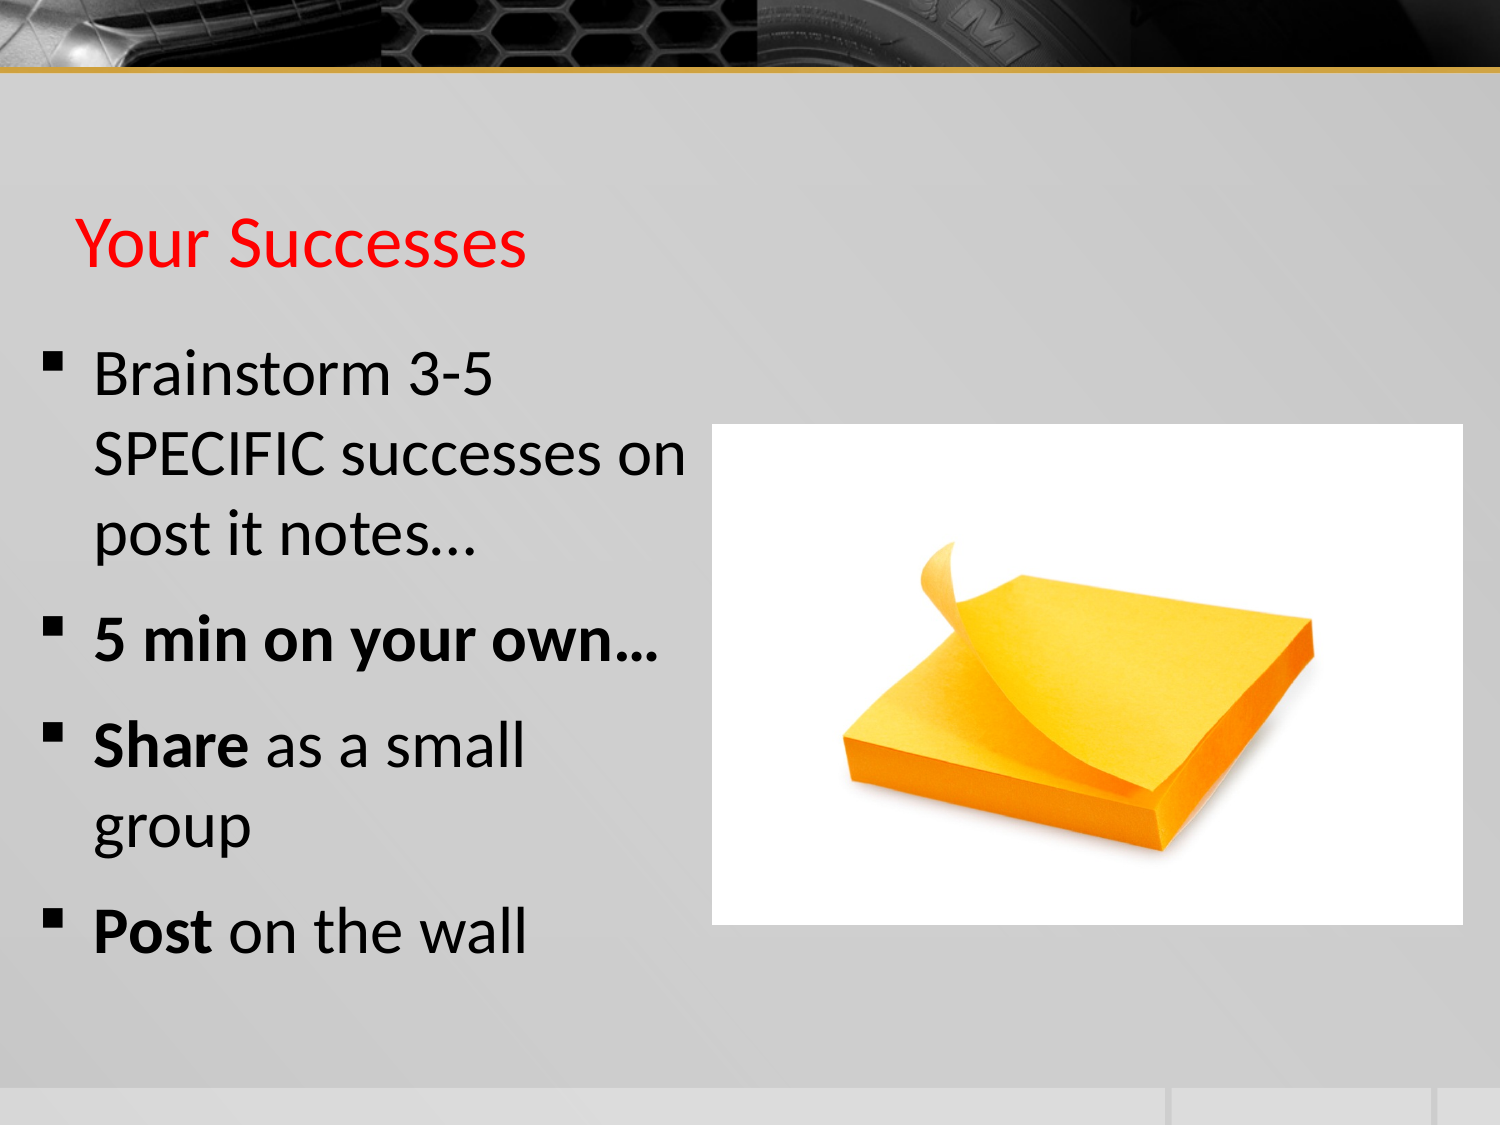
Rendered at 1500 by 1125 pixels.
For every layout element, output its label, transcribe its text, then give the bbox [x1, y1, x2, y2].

picture [712, 424, 1463, 926]
picture [0, 0, 1500, 67]
list Brainstorm 3-5 SPECIFIC successes on post it notes… 5 min on your own… Share as a small group Post on the wall [37, 321, 700, 972]
title Your Successes [75, 162, 1425, 313]
